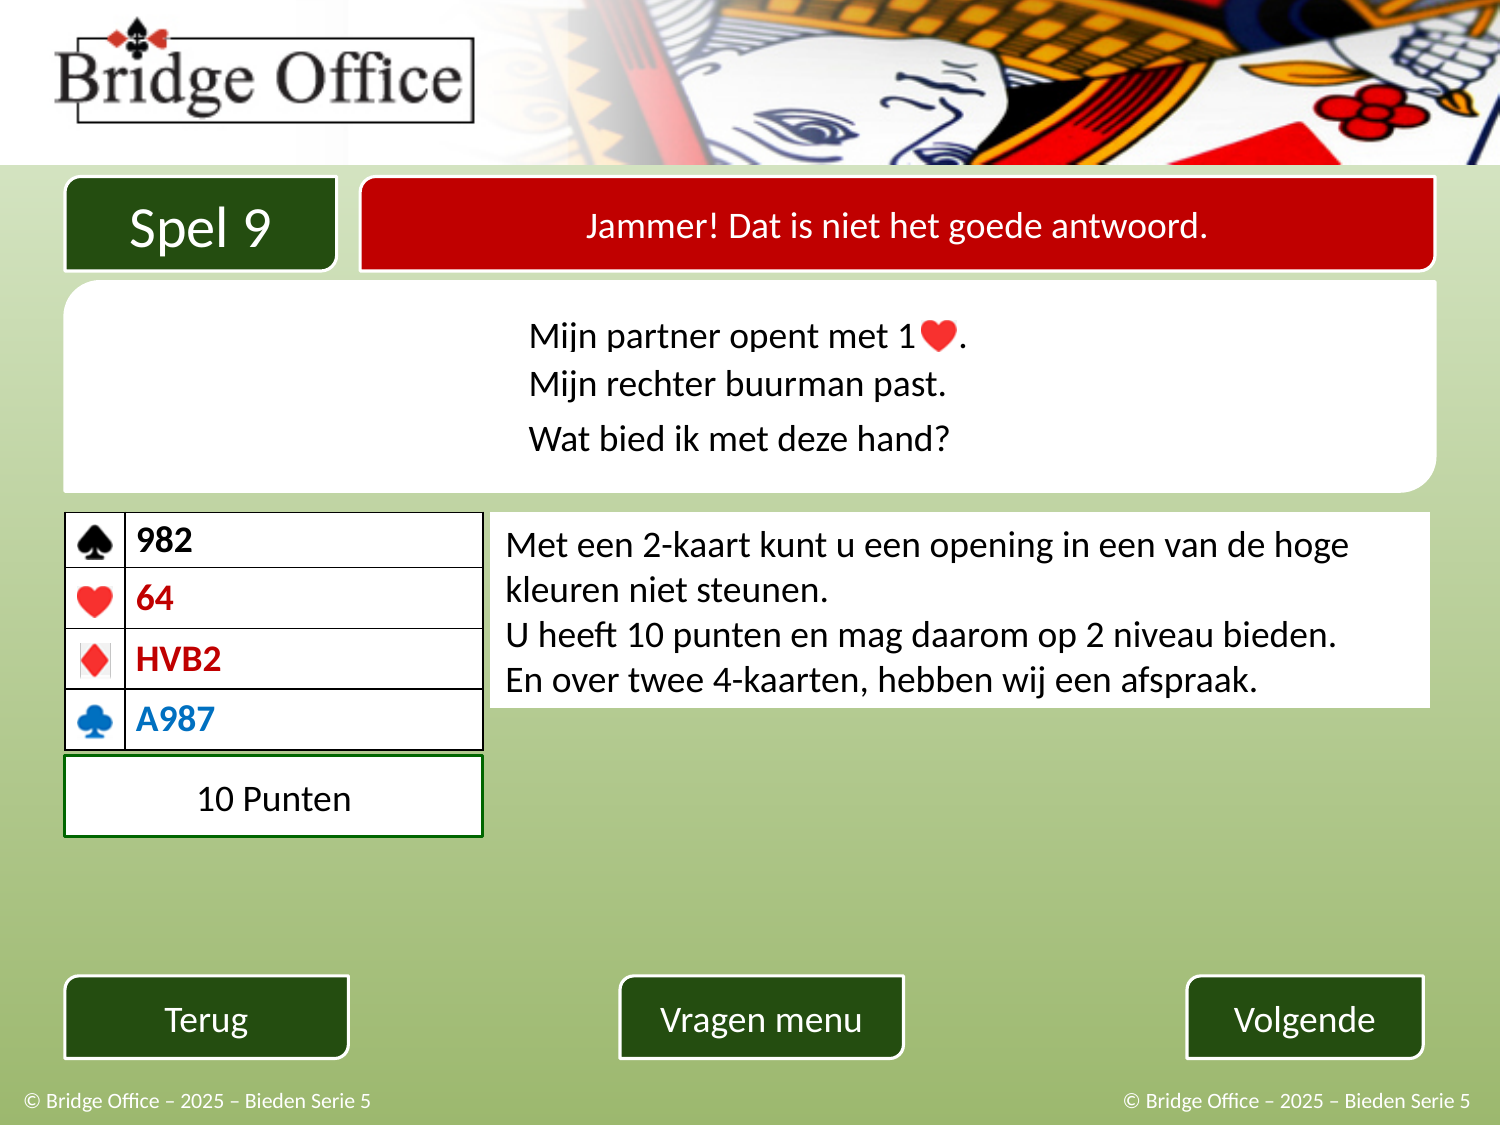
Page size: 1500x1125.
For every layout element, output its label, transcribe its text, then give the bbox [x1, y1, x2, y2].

table_cell HVB2 [126, 629, 482, 688]
picture [920, 319, 957, 352]
picture [77, 643, 113, 679]
text_box Vragen menu [618, 974, 906, 1061]
picture [77, 524, 113, 561]
table_cell [66, 568, 124, 628]
table_cell A987 [126, 690, 482, 749]
text_box Volgende [1185, 974, 1425, 1061]
picture [0, 0, 1500, 166]
text_box Terug [63, 974, 350, 1061]
text_box Mijn rechter buurman past. [513, 352, 987, 406]
text_box Spel 9 [63, 179, 339, 273]
text_box Wat bied ik met deze hand? [513, 406, 987, 467]
text_box Mijn partner opent met 1 . [513, 303, 1022, 364]
text_box © Bridge Office – 2025 – Bieden Serie 5 [8, 1079, 393, 1121]
table_cell [66, 629, 124, 688]
table_header 982 [126, 513, 482, 567]
picture [77, 703, 113, 740]
table_header [66, 513, 124, 567]
text_box Met een 2-kaart kunt u een opening in een van de hoge kleuren niet steunen. U heeft 10 punten en mag daarom op 2 niveau bieden. En over twee 4-kaarten, hebben wij een afspraak. [490, 512, 1430, 708]
table_cell 64 [126, 568, 482, 628]
text_box [63, 280, 1437, 493]
text_box Jammer! Dat is niet het goede antwoord. [358, 179, 1437, 273]
text_box 10 Punten [63, 754, 484, 838]
text_box © Bridge Office – 2025 – Bieden Serie 5 [1107, 1079, 1500, 1121]
table_cell [66, 690, 124, 749]
picture [77, 585, 113, 618]
